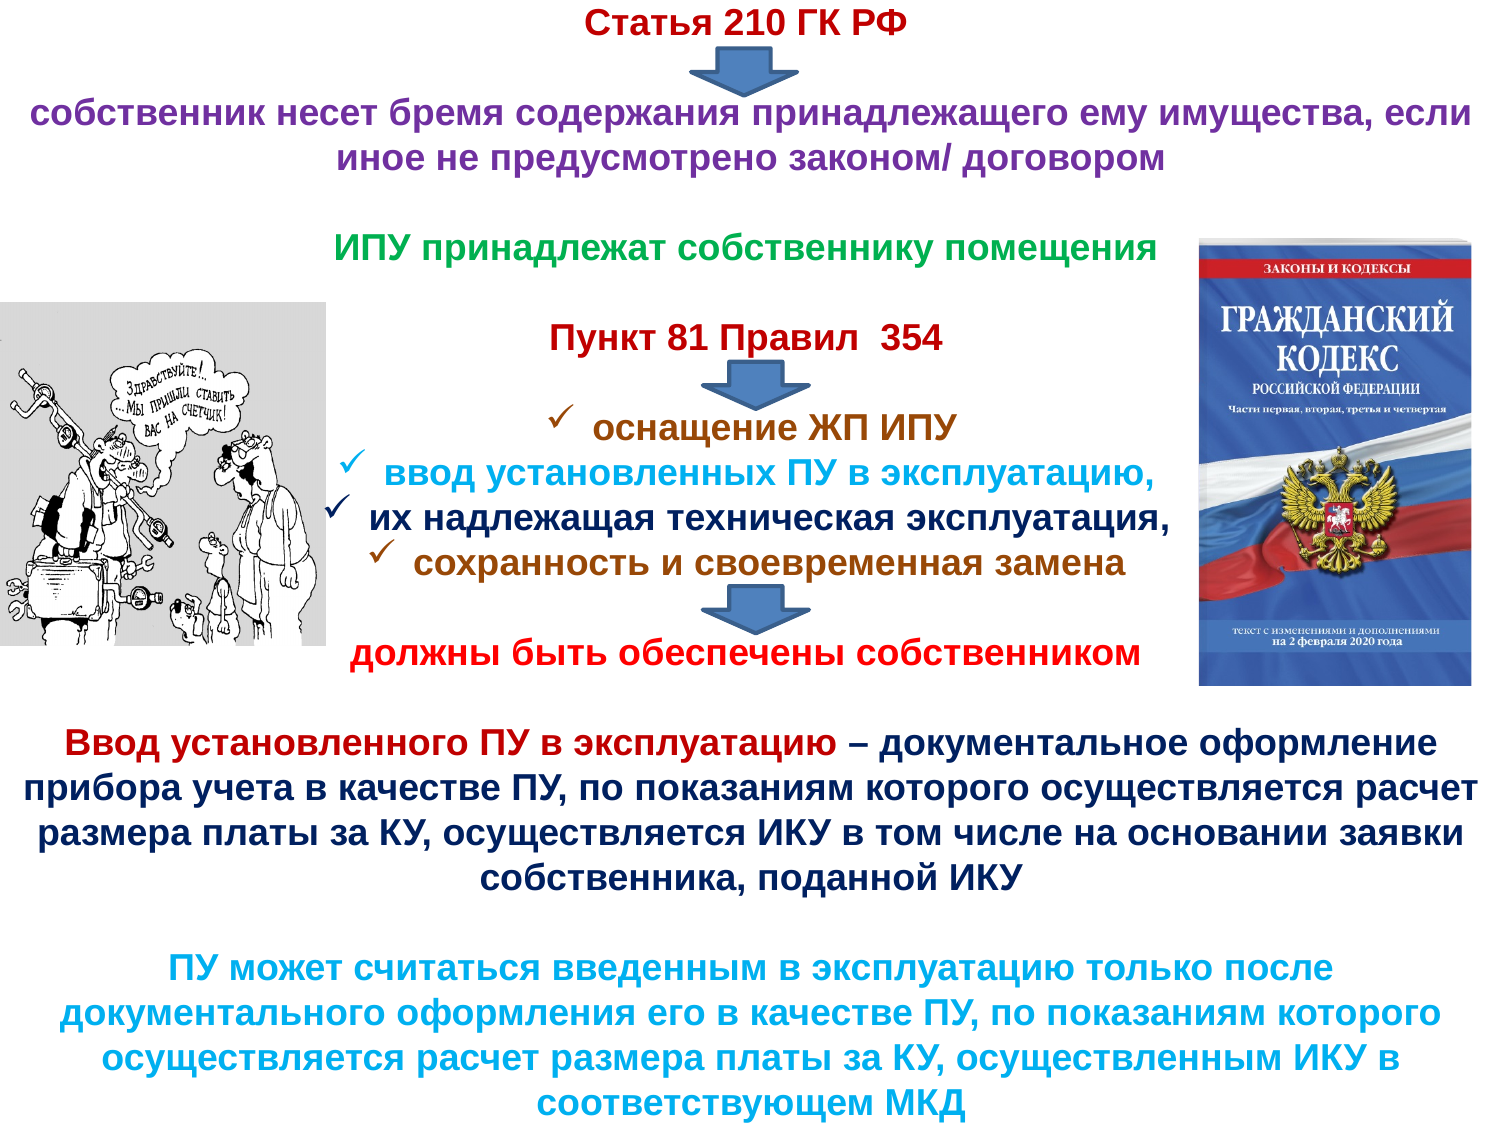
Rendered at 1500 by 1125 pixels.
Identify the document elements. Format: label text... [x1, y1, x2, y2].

text_box [688, 46, 800, 98]
text_box Статья 210 ГК РФ собственник несет бремя содержания принадлежащего ему имущества, если иное не предусмотрено законом/ договором ИПУ принадлежат собственнику помещения Пункт 81 Правил 354 оснащение ЖП ИПУ ввод установленных ПУ в эксплуатацию, их надлежащая техническая эксплуатация, сохранность и своевременная замена должны быть обеспечены собственником Ввод установленного ПУ в эксплуатацию – документальное оформление прибора учета в качестве ПУ, по показаниям которого осуществляется расчет размера платы за КУ, осуществляется ИКУ в том числе на основании заявки собственника, поданной ИКУ ПУ может считаться введенным в эксплуатацию только после документального оформления его в качестве ПУ, по показаниям которого осуществляется расчет размера платы за КУ, осуществленным ИКУ в соответствующем МКД [1, 0, 1500, 1125]
picture [1198, 238, 1472, 687]
text_box [700, 359, 812, 411]
text_box [700, 584, 812, 636]
picture [0, 302, 327, 646]
